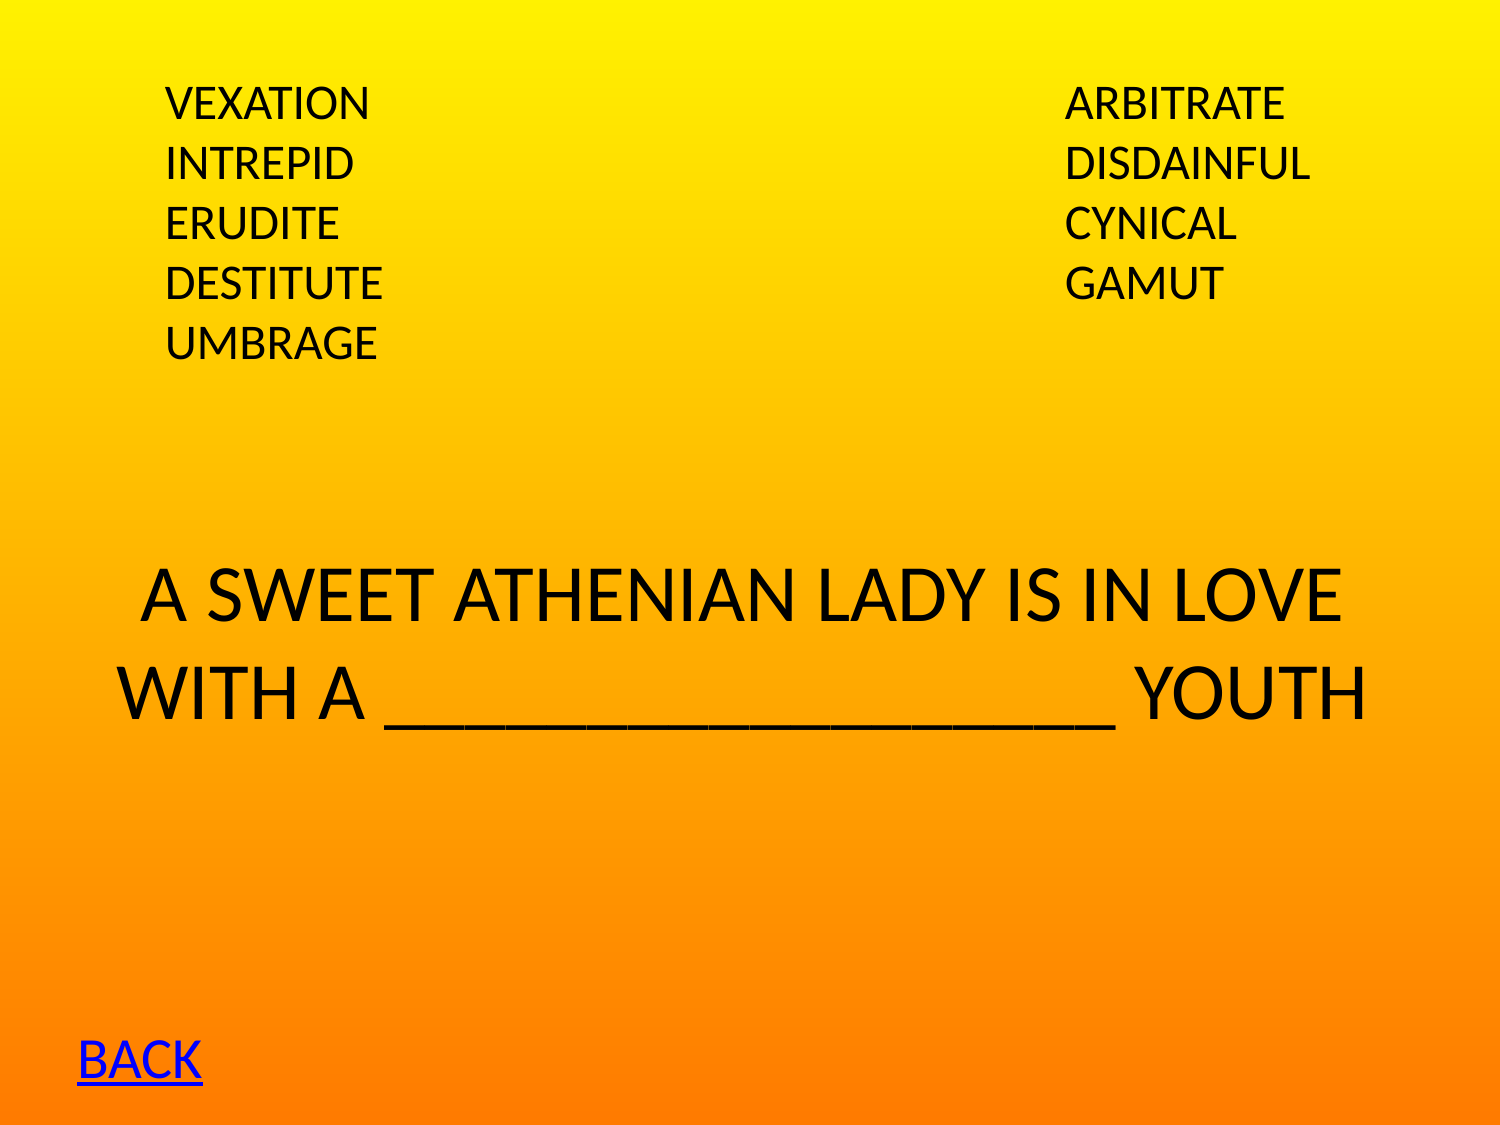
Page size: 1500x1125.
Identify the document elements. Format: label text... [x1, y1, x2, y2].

text_box VEXATION ARBITRATE INTREPID DISDAINFUL ERUDITE CYNICAL DESTITUTE GAMUT UMBRAGE [149, 62, 1363, 378]
title A SWEET ATHENIAN LADY IS IN LOVE WITH A __________________ YOUTH [99, 487, 1388, 788]
text_box BACK [62, 1012, 275, 1098]
